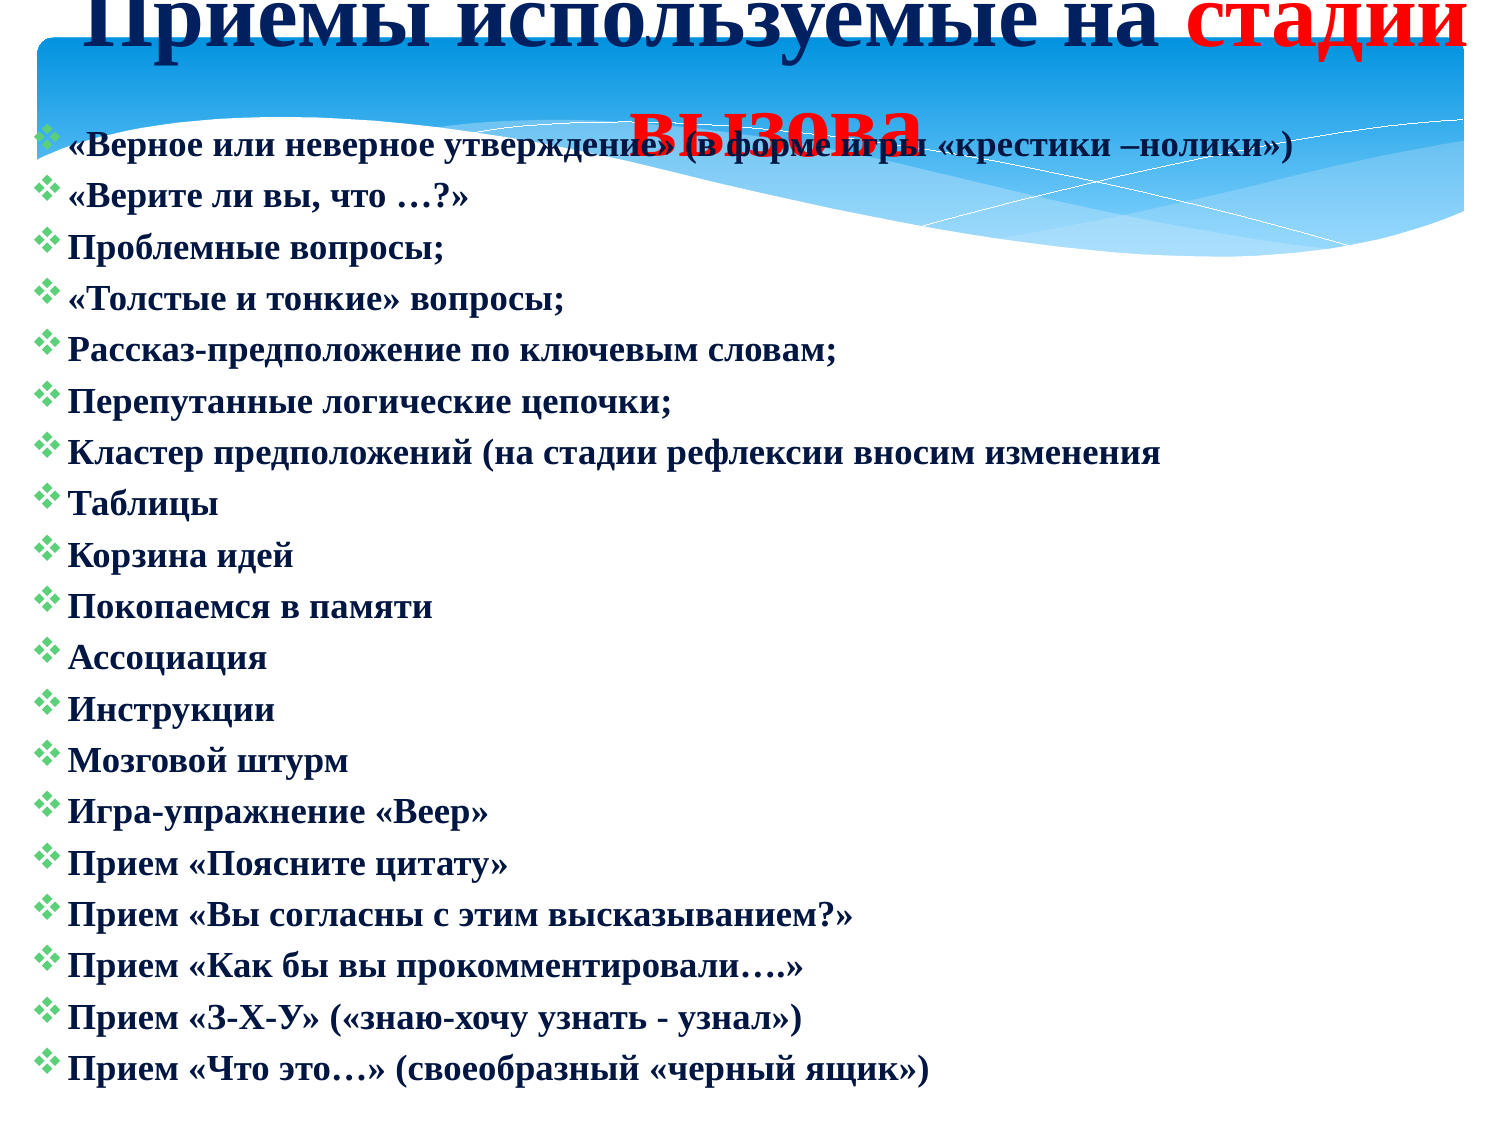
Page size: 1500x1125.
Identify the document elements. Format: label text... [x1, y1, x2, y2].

title Приемы используемые на стадии вызова [52, 29, 1500, 99]
list «Верное или неверное утверждение» (в форме игры «крестики –нолики») «Верите ли вы, что …?» Проблемные вопросы; «Толстые и тонкие» вопросы; Рассказ-предположение по ключевым словам; Перепутанные логические цепочки; Кластер предположений (на стадии рефлексии вносим изменения Таблицы Корзина идей Покопаемся в памяти Ассоциация Инструкции Мозговой штурм Игра-упражнение «Веер» Прием «Поясните цитату» Прием «Вы согласны с этим высказыванием?» Прием «Как бы вы прокомментировали….» Прием «З-Х-У» («знаю-хочу узнать - узнал») Прием «Что это…» (своеобразный «черный ящик») [0, 112, 1448, 1100]
